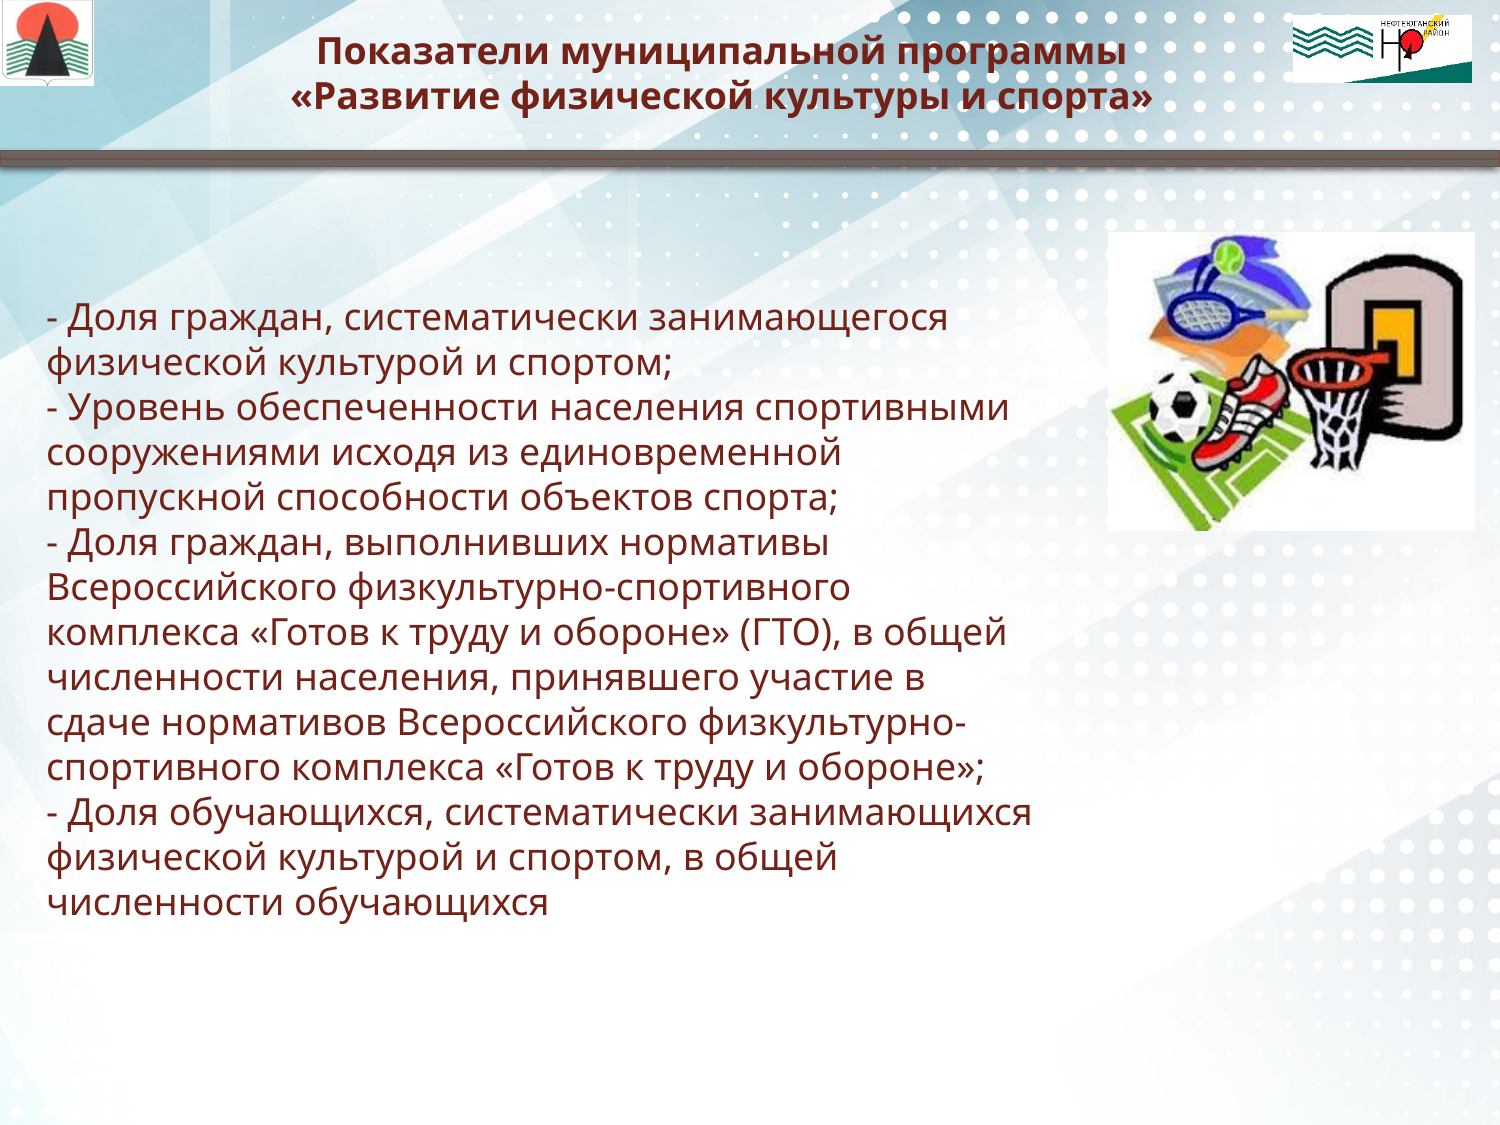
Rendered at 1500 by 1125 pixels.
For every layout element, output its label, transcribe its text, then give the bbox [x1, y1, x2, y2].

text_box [0, 150, 1500, 167]
picture [1251, 0, 1500, 150]
picture [0, 167, 1500, 1125]
text_box - Доля граждан, систематически занимающегося физической культурой и спортом; - Уровень обеспеченности населения спортивными сооружениями исходя из единовременной пропускной способности объектов спорта; - Доля граждан, выполнивших нормативы Всероссийского физкультурно-спортивного комплекса «Готов к труду и обороне» (ГТО), в общей численности населения, принявшего участие в сдаче нормативов Всероссийского физкультурно-спортивного комплекса «Готов к труду и обороне»; - Доля обучающихся, систематически занимающихся физической культурой и спортом, в общей численности обучающихся [31, 285, 1050, 931]
text_box Показатели муниципальной программы «Развитие физической культуры и спорта» [193, 19, 1251, 148]
text_box [106, 0, 1435, 92]
picture [0, 0, 193, 150]
